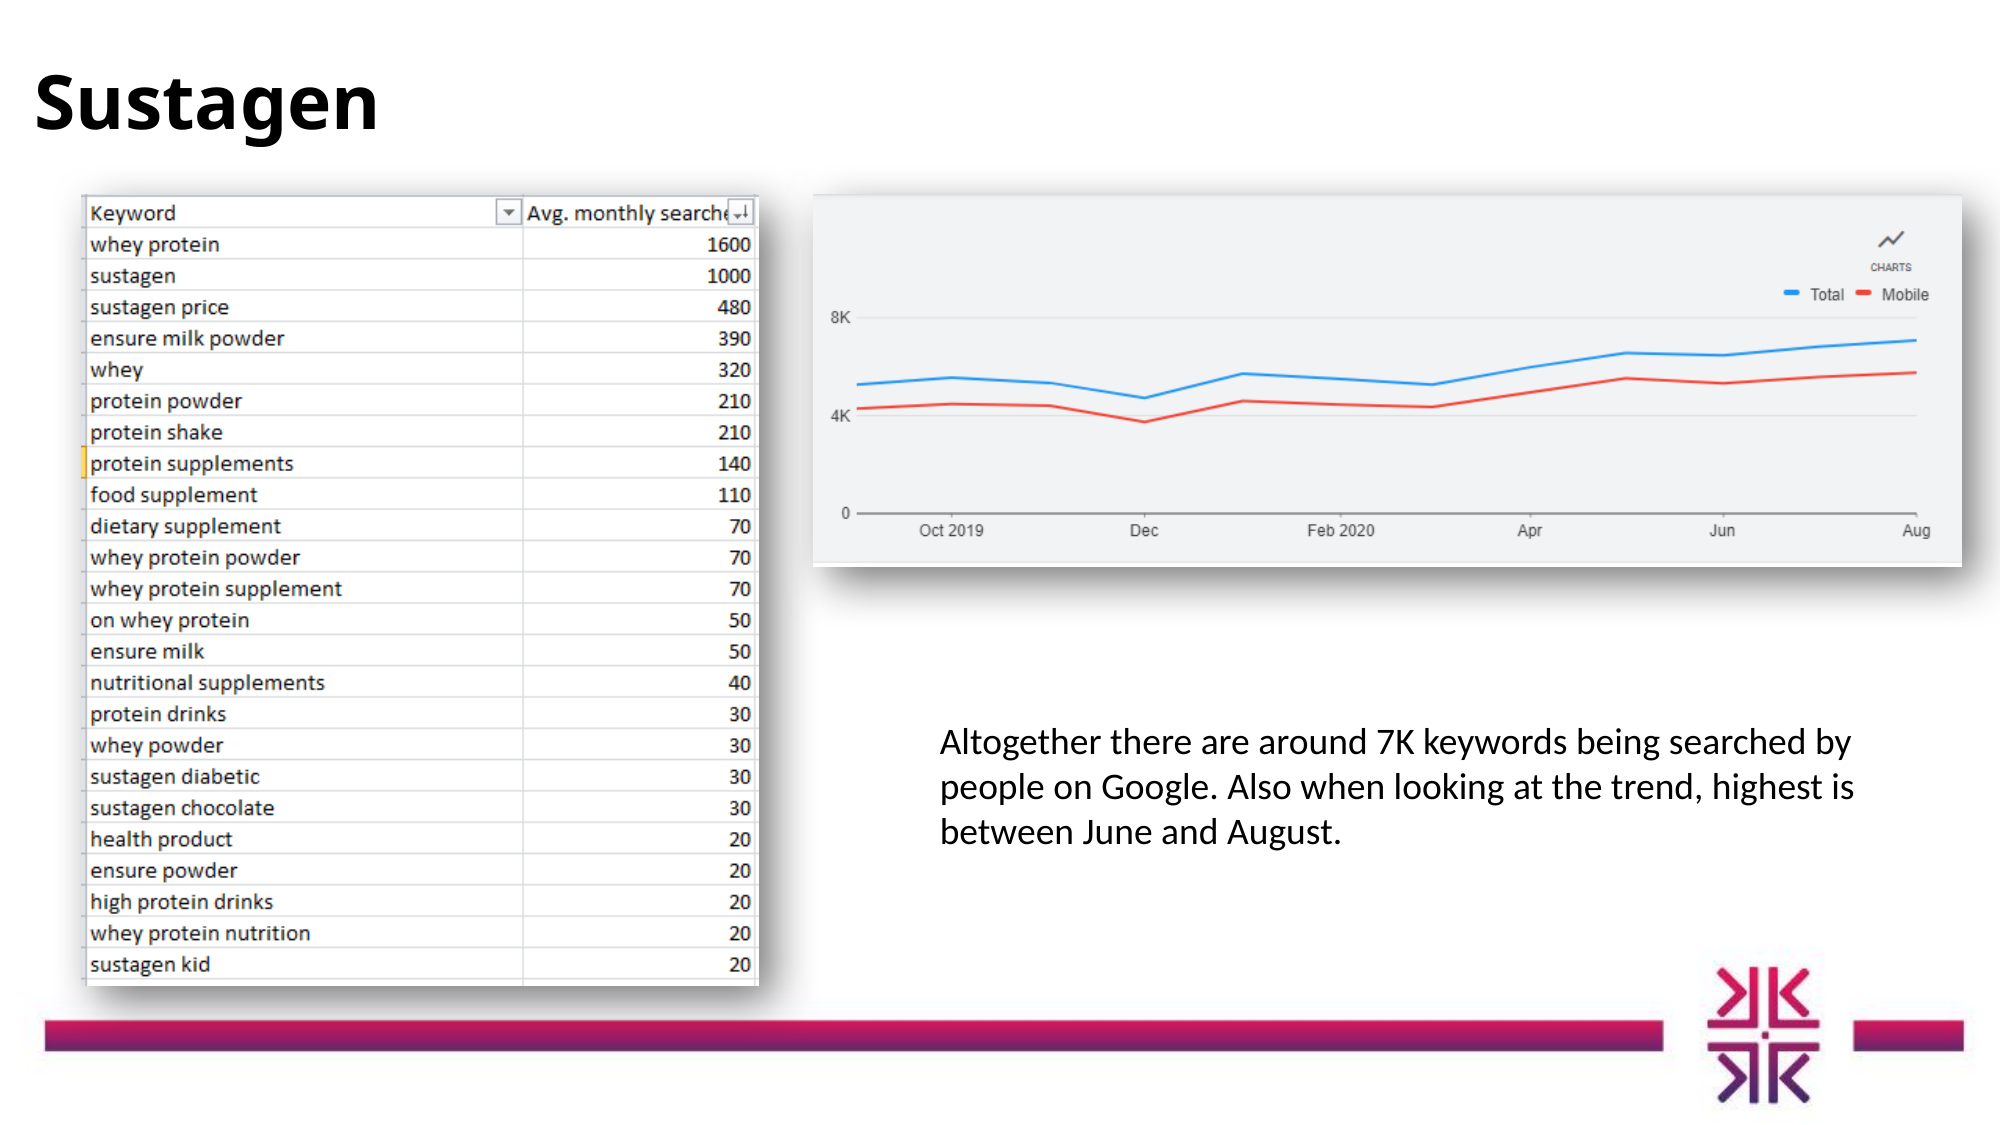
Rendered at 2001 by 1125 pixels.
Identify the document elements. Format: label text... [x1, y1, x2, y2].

picture [0, 0, 2000, 1125]
text_box Altogether there are around 7K keywords being searched by people on Google. Also when looking at the trend, highest is between June and August. [925, 709, 1900, 859]
text_box Sustagen [19, 0, 1745, 215]
